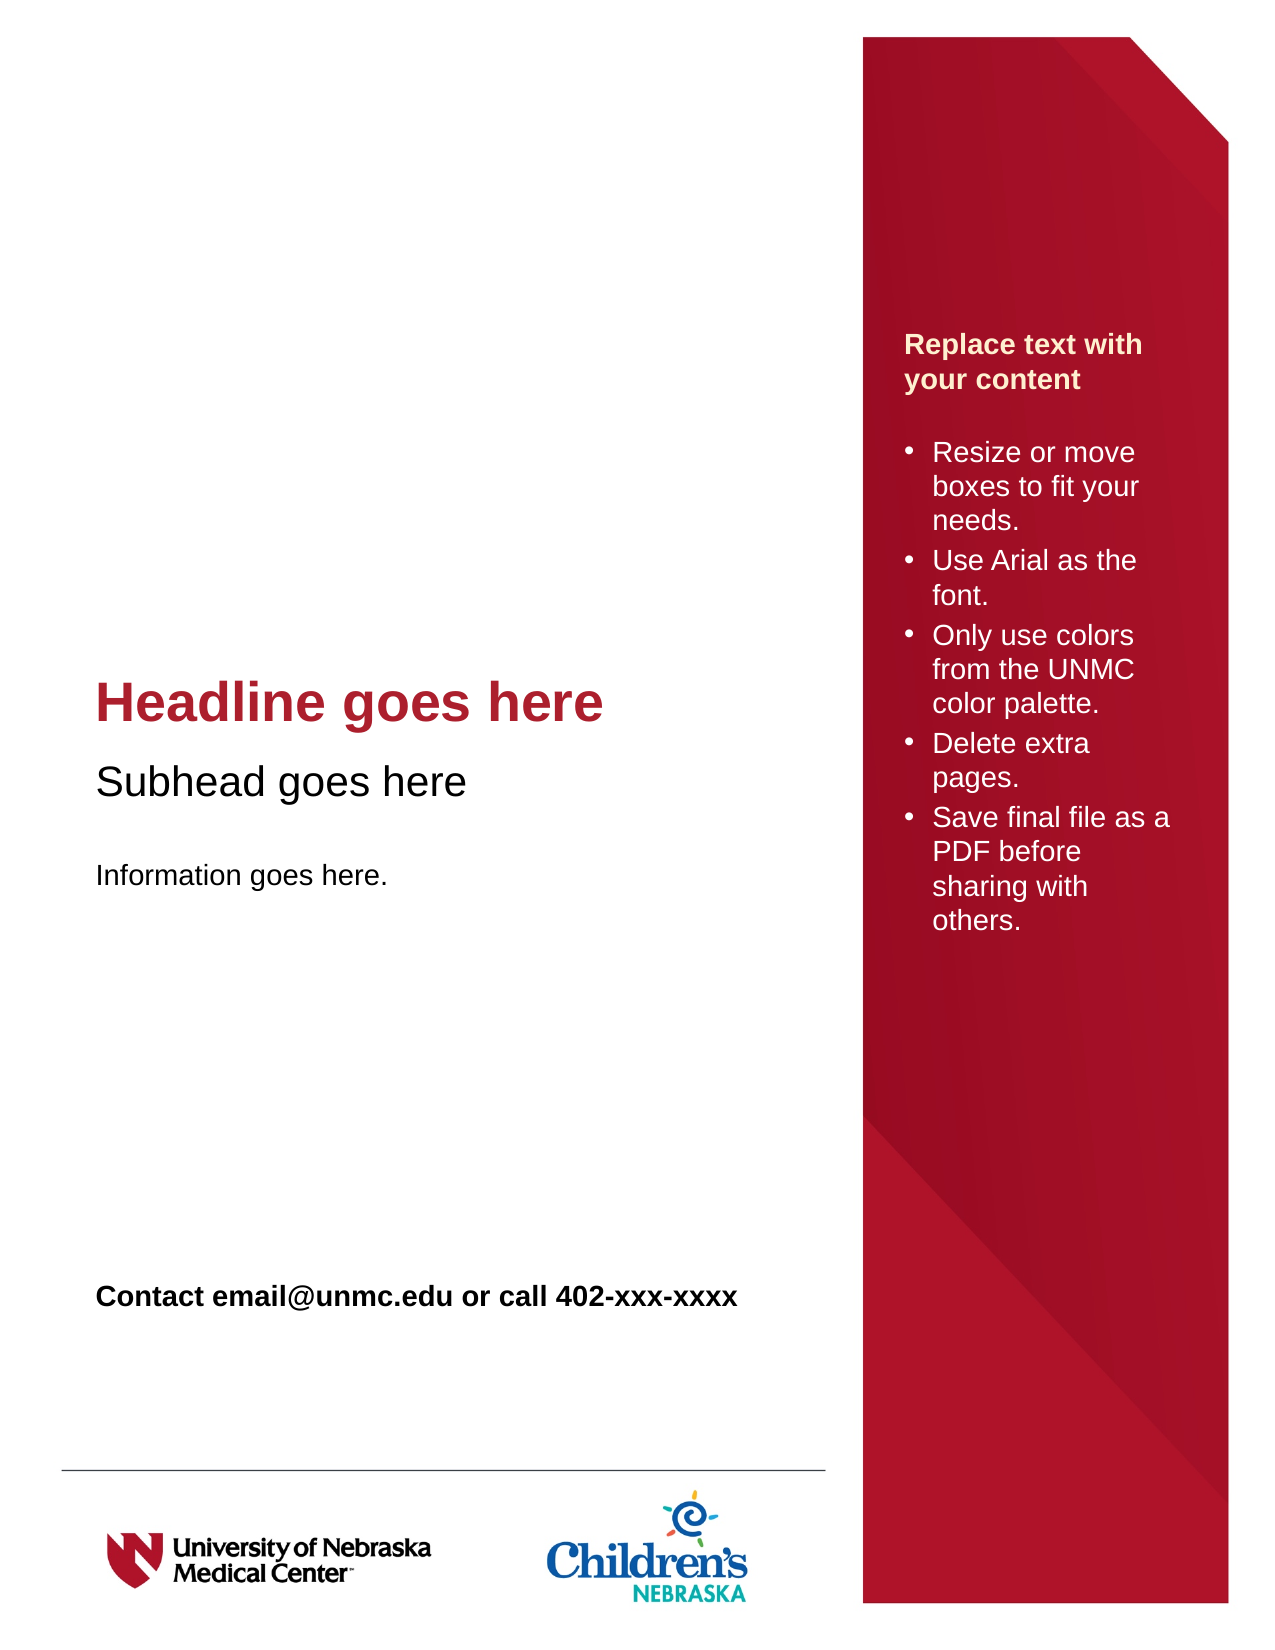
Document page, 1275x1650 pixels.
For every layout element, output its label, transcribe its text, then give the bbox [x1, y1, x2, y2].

picture [0, 0, 1275, 1650]
list Resize or move boxes to fit your needs. Use Arial as the font. Only use colors from the UNMC color palette. Delete extra pages. Save final file as a PDF before sharing with others. [889, 426, 1200, 1291]
list Replace text with your content [889, 319, 1200, 410]
list Contact email@unmc.edu or call 402-xxx-xxxx [80, 1273, 829, 1381]
title Headline goes here [80, 666, 829, 742]
list Information goes here. [80, 849, 829, 1224]
list Subhead goes here [80, 752, 829, 814]
